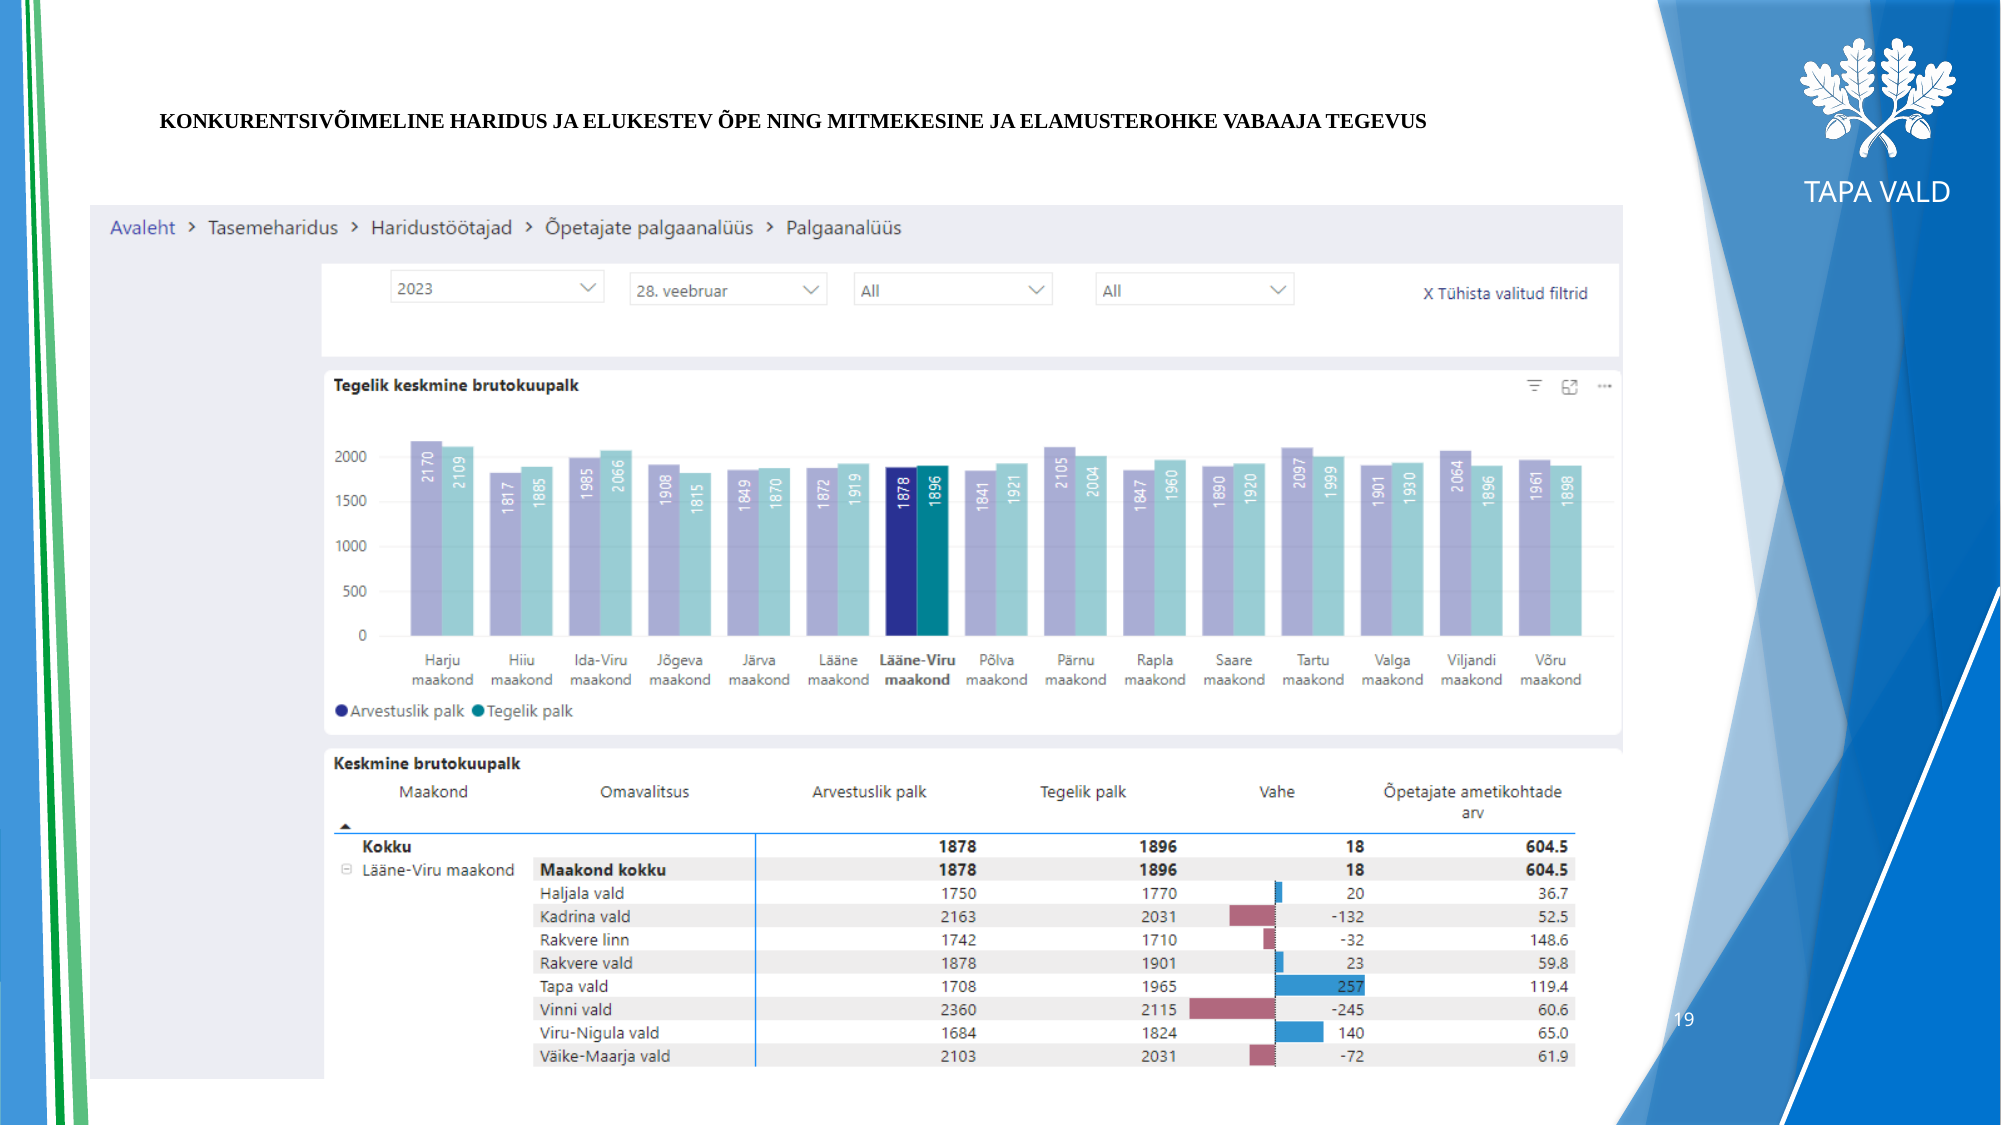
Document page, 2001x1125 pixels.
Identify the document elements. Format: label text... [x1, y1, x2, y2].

title KONKURENTSIVÕIMELINE HARIDUS JA ELUKESTEV ÕPE NING MITMEKESINE JA ELAMUSTEROHKE VABAAJA TEGEVUS [144, 99, 1710, 193]
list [90, 205, 1624, 1079]
slide_number 19 [1628, 990, 1710, 1051]
picture [1800, 38, 1956, 158]
